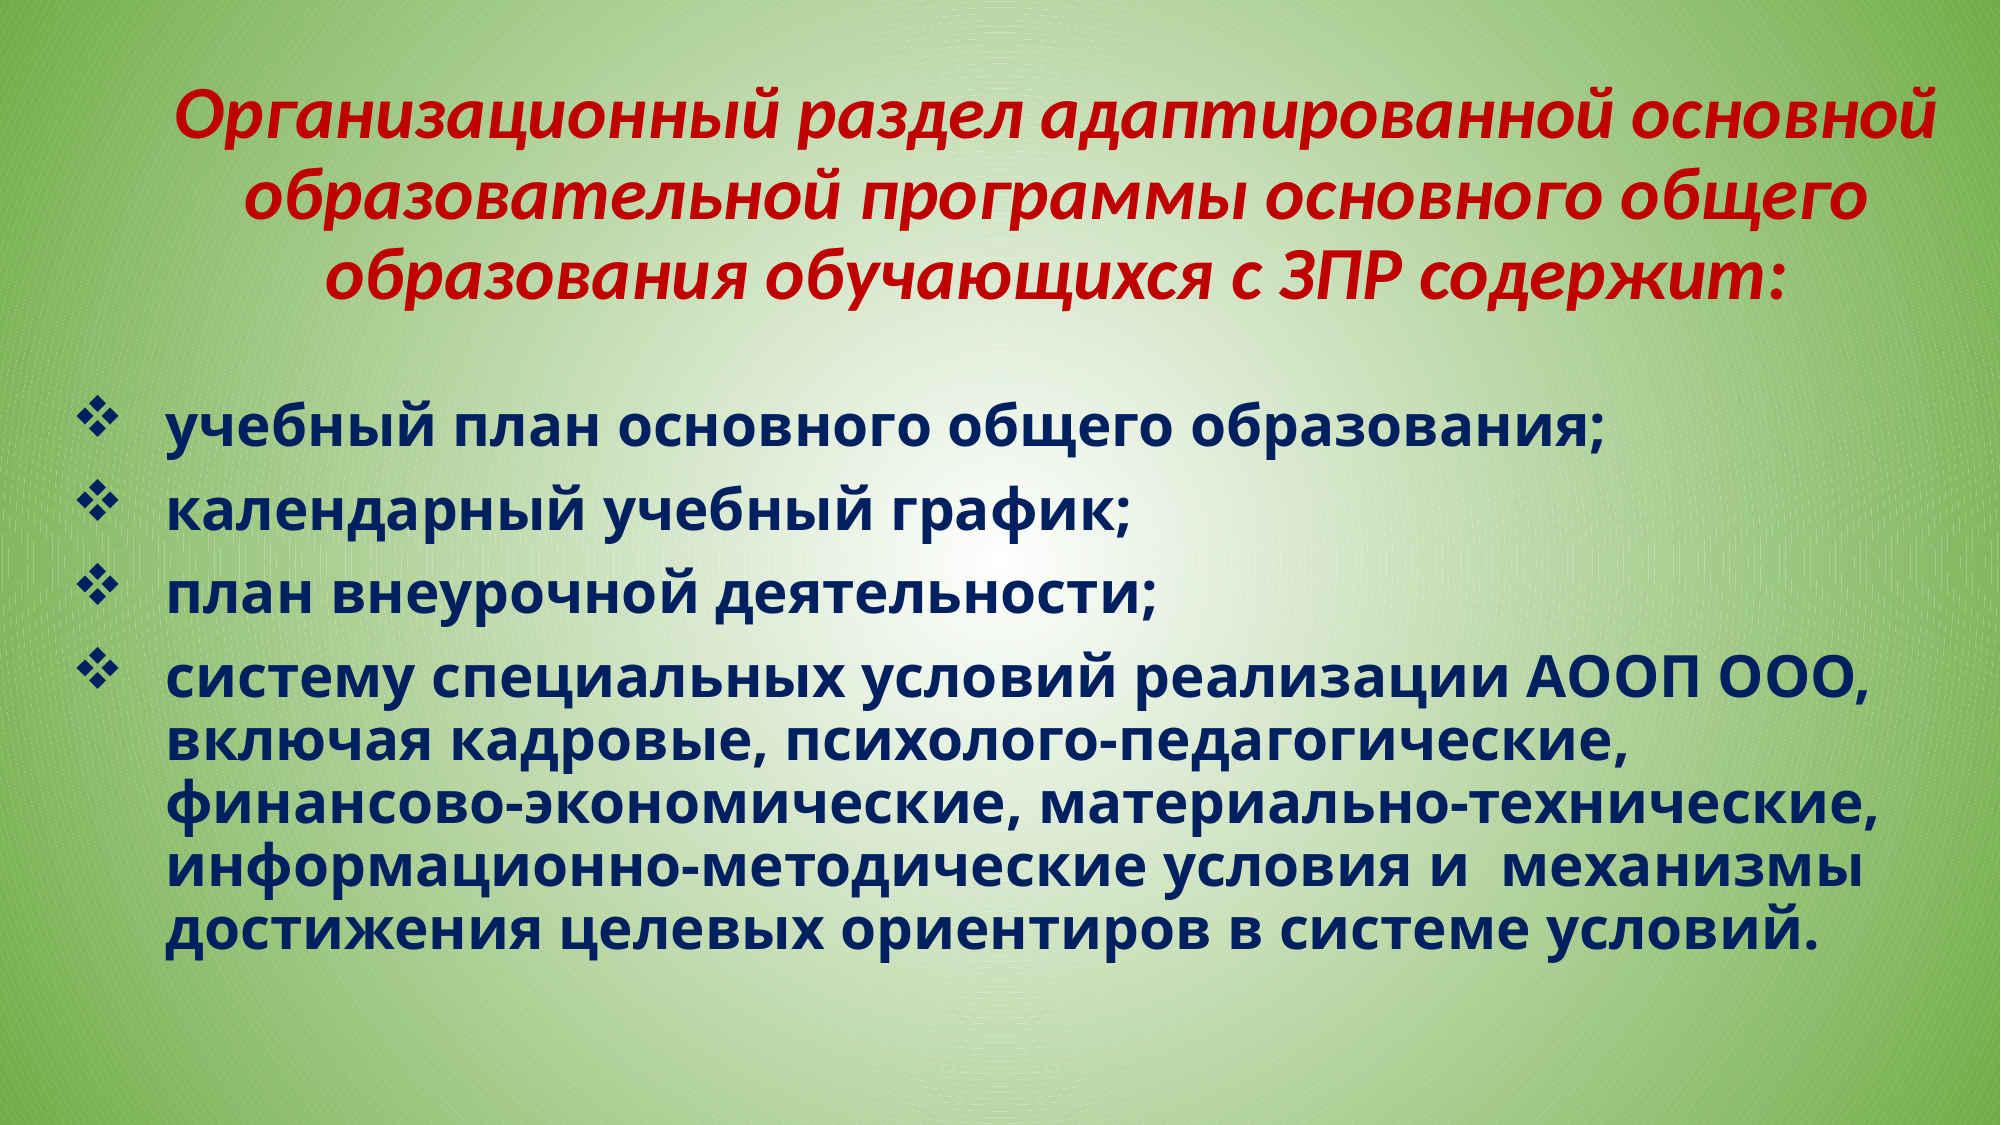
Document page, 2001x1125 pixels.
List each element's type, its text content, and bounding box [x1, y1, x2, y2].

title Организационный раздел адаптированной основной образовательной программы основного общего образования обучающихся с ЗПР содержит: [140, 56, 1975, 388]
subtitle учебный план основного общего образования; календарный учебный график; план внеурочной деятельности; систему специальных условий реализации АООП ООО, включая кадровые, психолого-педагогические, финансово-экономические, материально-технические, информационно-методические условия и механизмы достижения целевых ориентиров в системе условий. [56, 388, 1975, 863]
